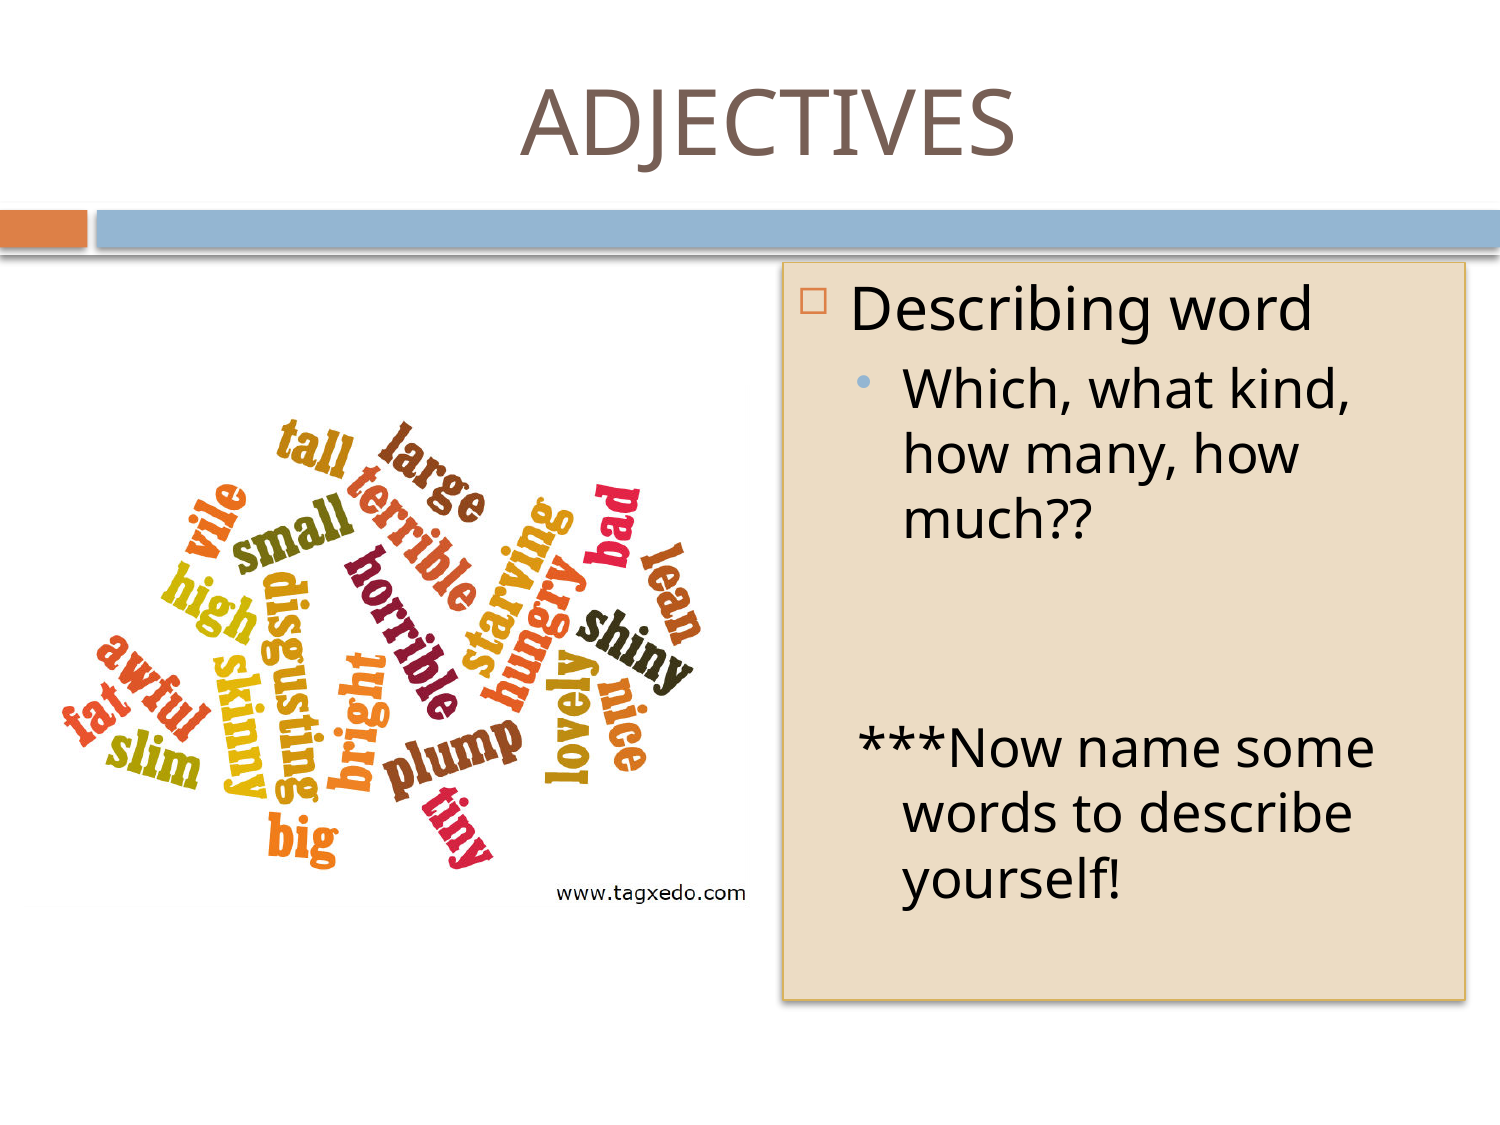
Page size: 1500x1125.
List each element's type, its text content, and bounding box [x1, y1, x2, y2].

list Describing word Which, what kind, how many, how much?? ***Now name some words to describe yourself! [782, 262, 1466, 1001]
picture [23, 385, 750, 908]
title ADJECTIVES [100, 37, 1438, 200]
